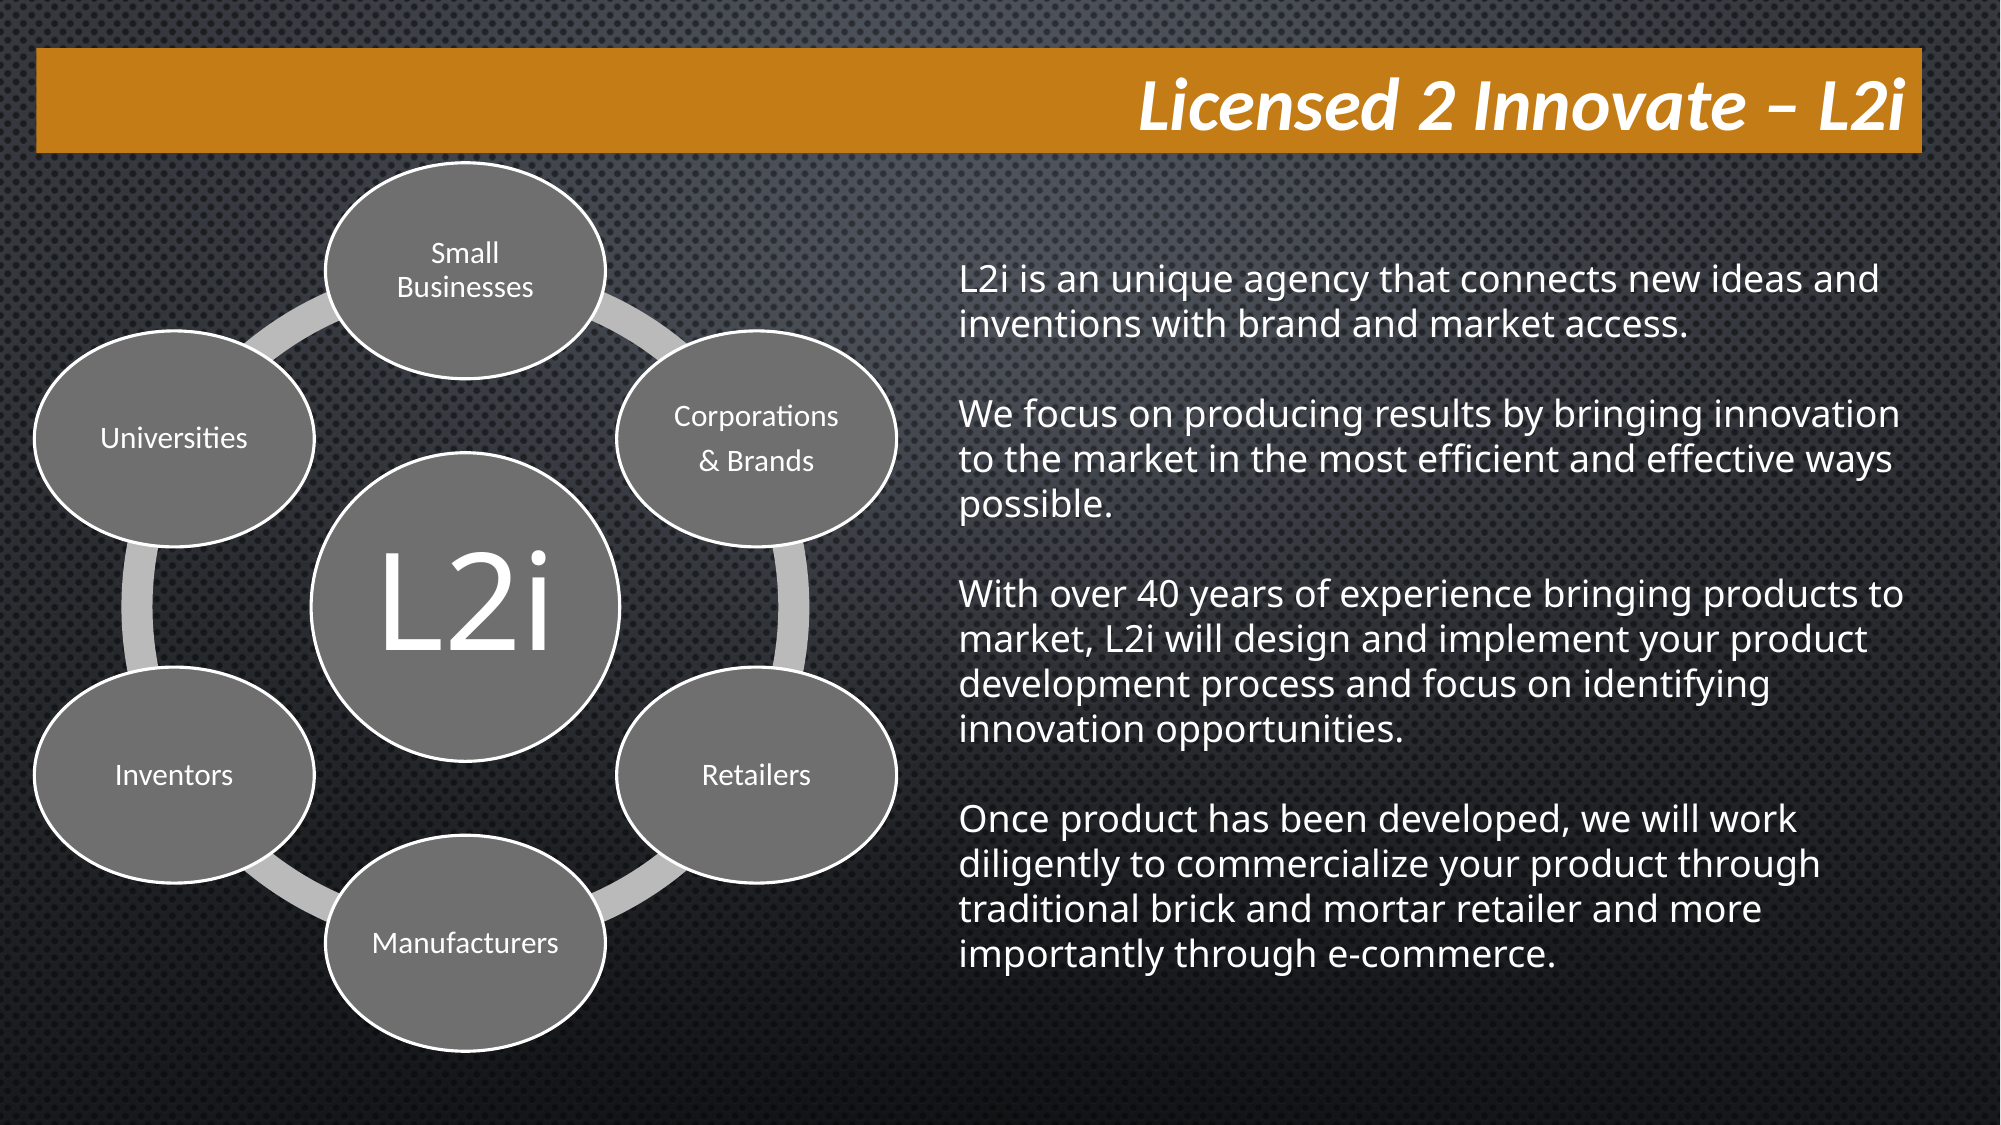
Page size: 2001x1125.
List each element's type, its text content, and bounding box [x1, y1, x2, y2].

text_box Licensed 2 Innovate – L2i [36, 48, 1922, 153]
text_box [0, 162, 1133, 1052]
text_box L2i is an unique agency that connects new ideas and inventions with brand and market access. We focus on producing results by bringing innovation to the market in the most efficient and effective ways possible. With over 40 years of experience bringing products to market, L2i will design and implement your product development process and focus on identifying innovation opportunities. Once product has been developed, we will work diligently to commercialize your product through traditional brick and mortar retailer and more importantly through e-commerce. [1133, 247, 1930, 1027]
